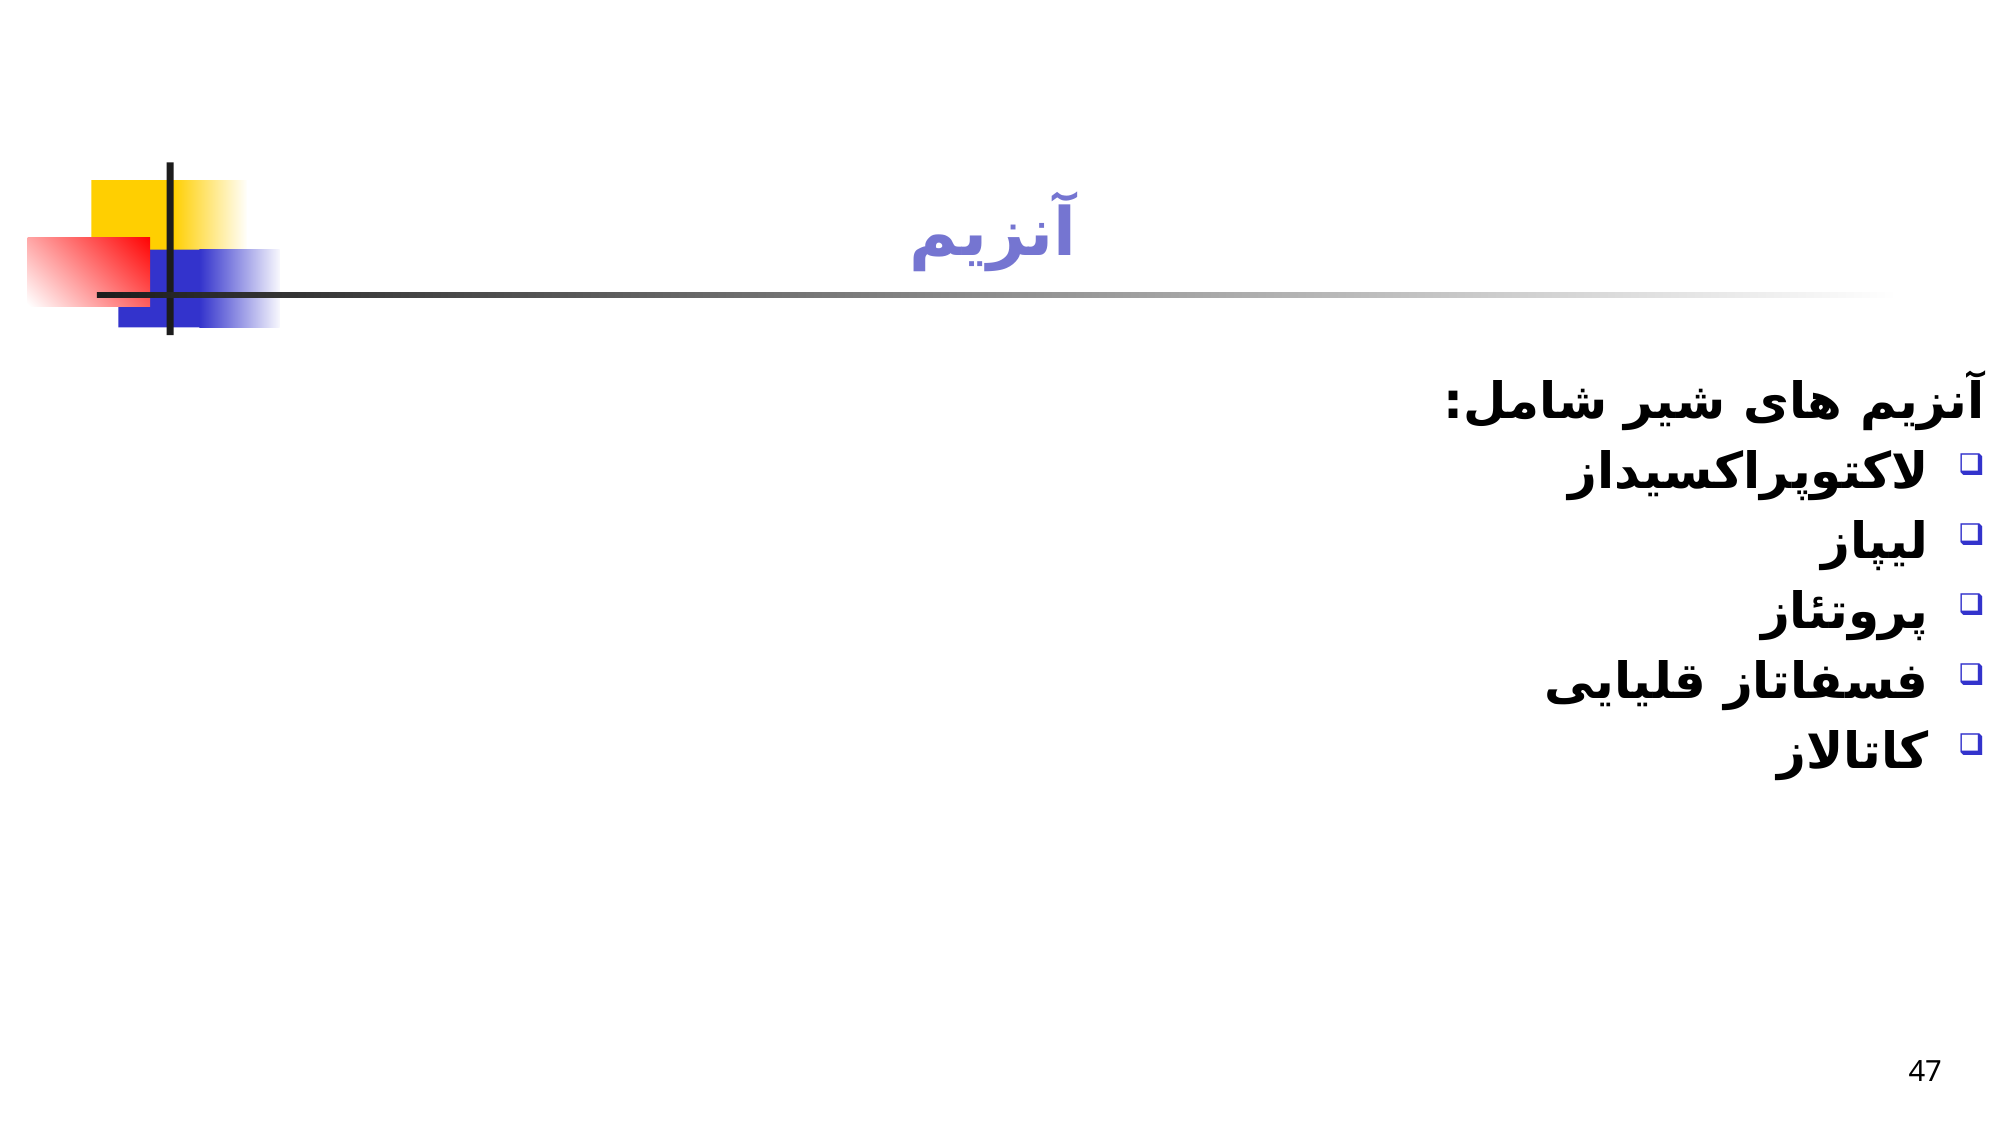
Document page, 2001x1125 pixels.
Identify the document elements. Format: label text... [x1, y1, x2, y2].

list آنزیم های شیر شامل: لاکتوپراکسیداز لیپاز پروتئاز فسفاتاز قلیایی کاتالاز [0, 220, 2000, 1100]
title آنزیم [140, 126, 1846, 220]
